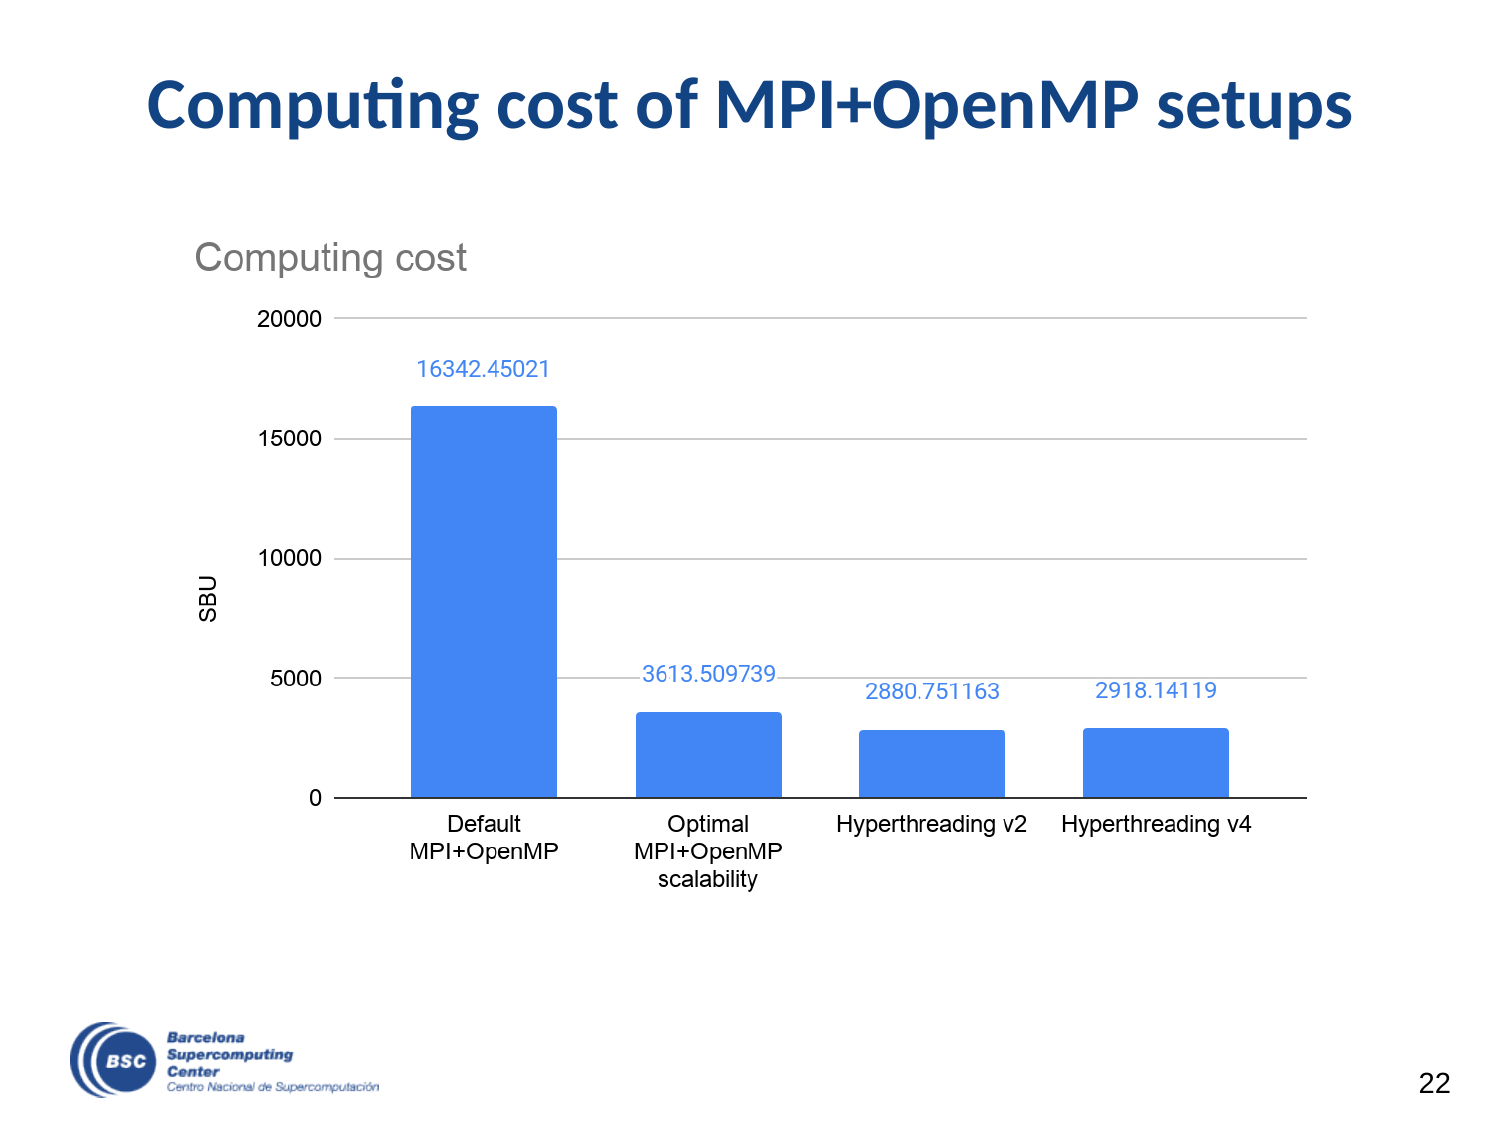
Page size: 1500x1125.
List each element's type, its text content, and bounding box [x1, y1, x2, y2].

title Computing cost of MPI+OpenMP setups [76, 35, 1427, 174]
picture [156, 195, 1343, 929]
picture [70, 1022, 379, 1098]
slide_number ‹#› [1403, 1038, 1494, 1125]
